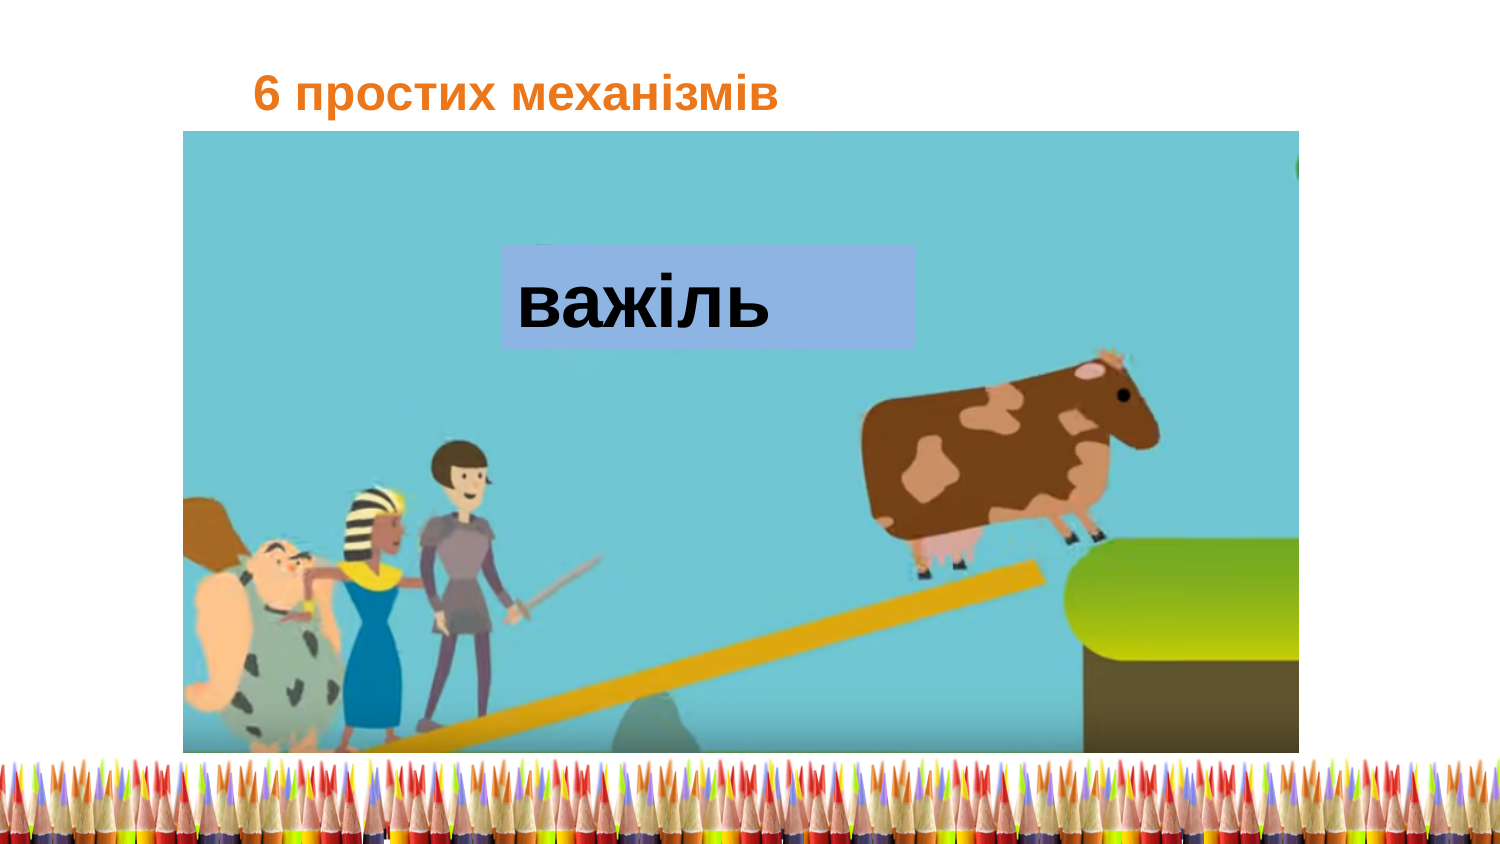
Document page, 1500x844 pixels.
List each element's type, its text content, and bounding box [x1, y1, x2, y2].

picture [182, 131, 1299, 753]
picture [0, 756, 1500, 844]
text_box 6 простих механізмів [88, 43, 1081, 218]
